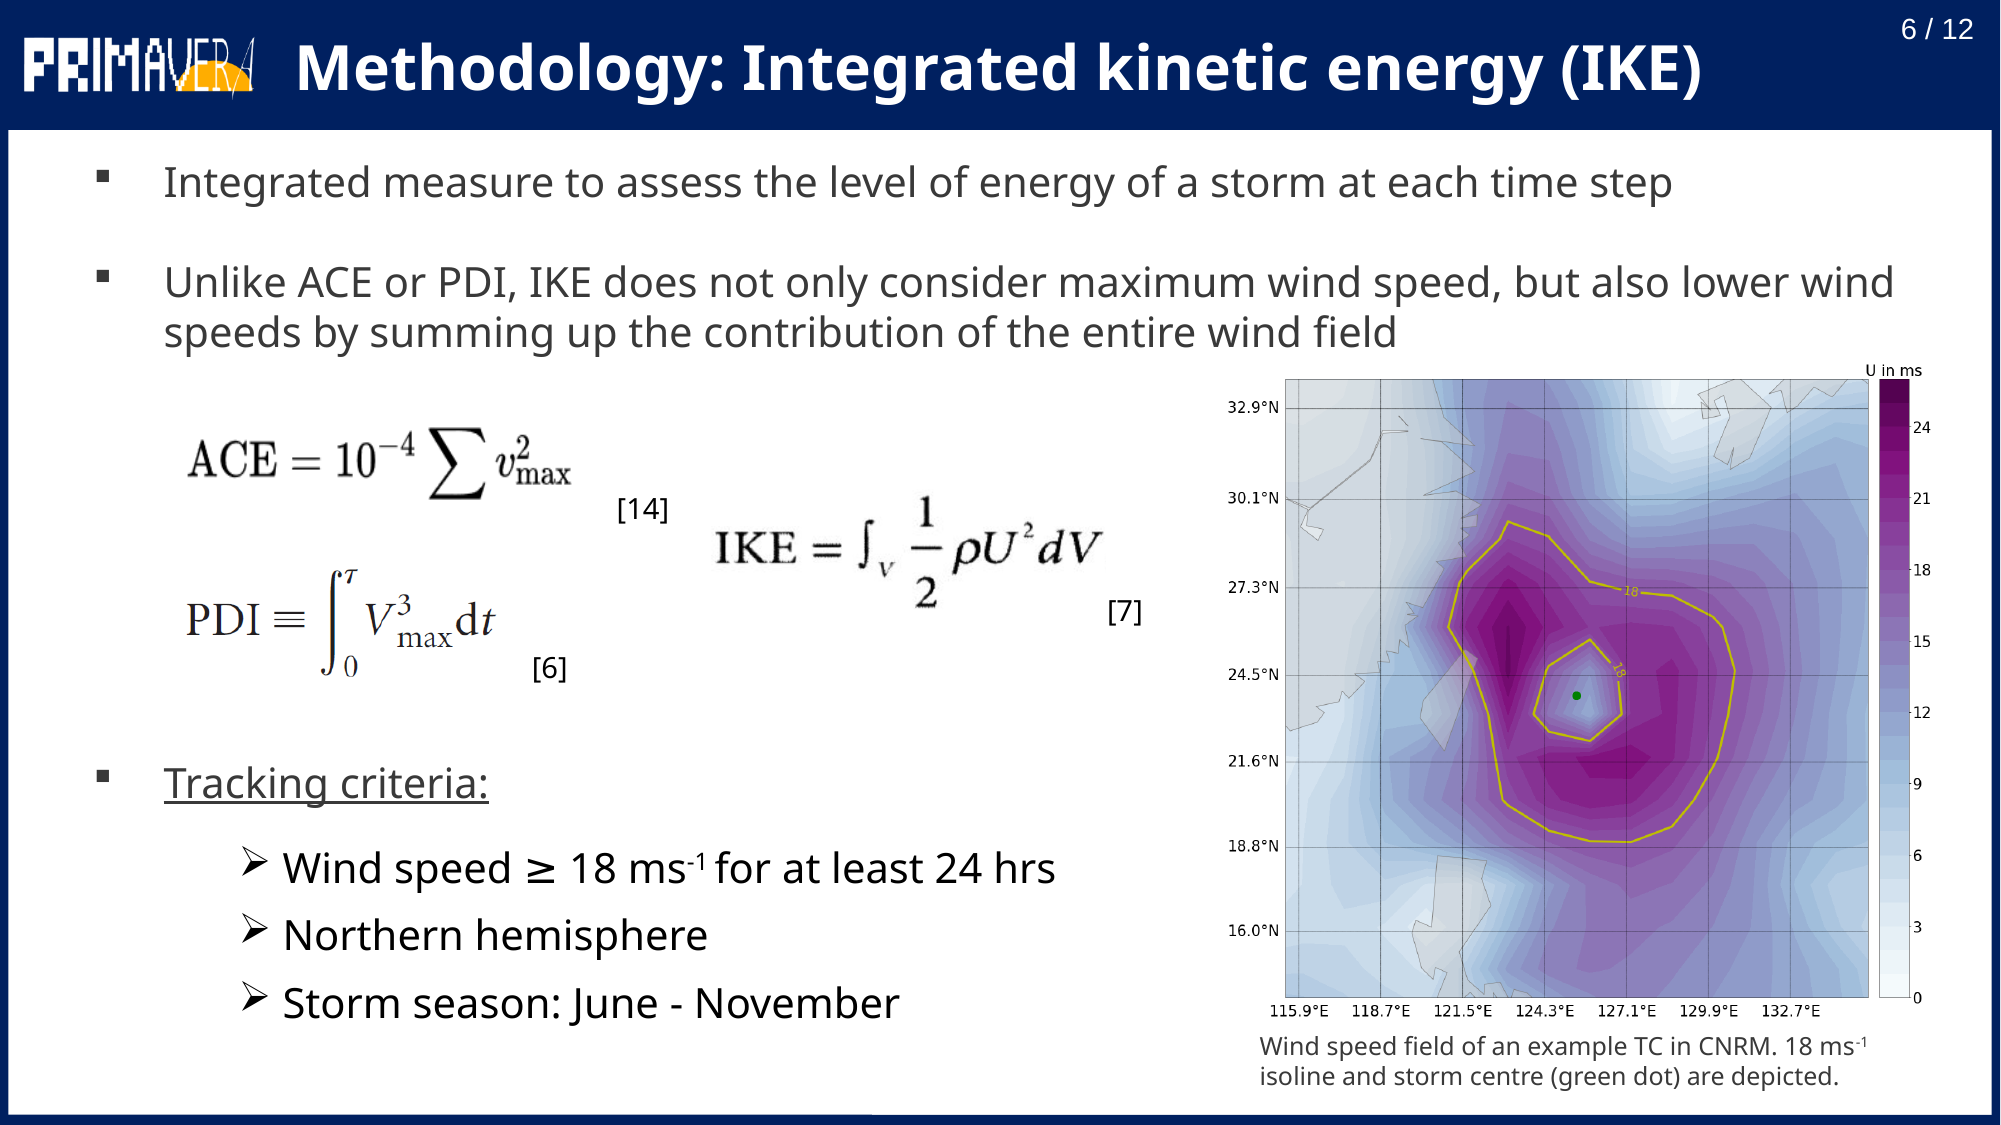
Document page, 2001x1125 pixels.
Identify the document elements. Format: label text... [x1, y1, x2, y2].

slide_number 6 / 12 [1886, 2, 2000, 61]
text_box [181, 554, 635, 693]
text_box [704, 479, 1205, 636]
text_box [1223, 360, 1935, 1099]
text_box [184, 408, 705, 534]
text_box Integrated measure to assess the level of energy of a storm at each time step Unlike ACE or PDI, IKE does not only consider maximum wind speed, but also lower wind speeds by summing up the contribution of the entire wind field Tracking criteria: Wind speed ≥ 18 ms-1 for at least 24 hrs Northern hemisphere Storm season: June - November [78, 148, 1922, 1082]
list Methodology: Integrated kinetic energy (IKE) [7, 20, 1993, 114]
